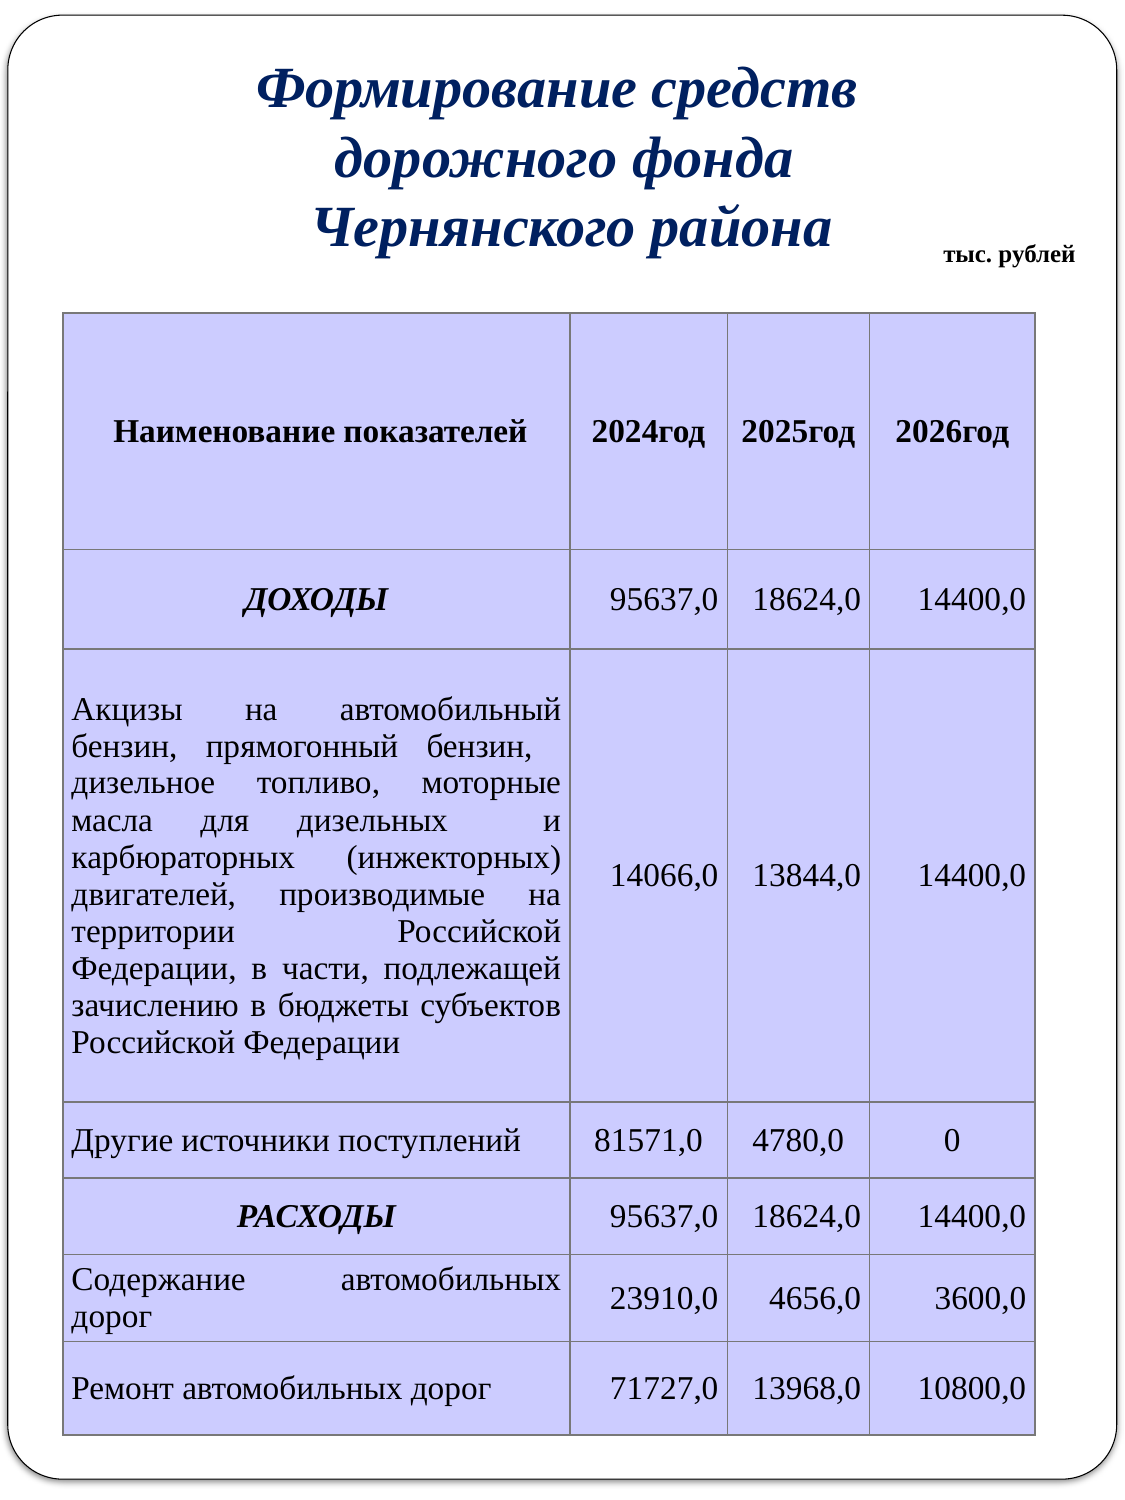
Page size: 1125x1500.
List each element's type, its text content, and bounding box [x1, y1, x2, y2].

table_header 2026год [870, 314, 1034, 549]
table_cell 13844,0 [728, 650, 869, 1101]
table_cell Содержание автомобильных дорог [64, 1255, 569, 1341]
table_header 2024год [571, 314, 727, 549]
table_cell 4656,0 [728, 1255, 869, 1341]
table_cell 4780,0 [728, 1103, 869, 1177]
table_cell Ремонт автомобильных дорог [64, 1342, 569, 1434]
table_cell 14066,0 [571, 650, 727, 1101]
table_cell Другие источники поступлений [64, 1103, 569, 1177]
table_cell 14400,0 [870, 650, 1034, 1101]
table_cell 14400,0 [870, 550, 1034, 648]
table_cell 10800,0 [870, 1342, 1034, 1434]
table_cell 23910,0 [571, 1255, 727, 1341]
table_cell 81571,0 [571, 1103, 727, 1177]
table_cell Акцизы на автомобильный бензин, прямогонный бензин, дизельное топливо, моторные масла для дизельных и карбюраторных (инжекторных) двигателей, производимые на территории Российской Федерации, в части, подлежащей зачислению в бюджеты субъектов Российской Федерации [64, 650, 569, 1101]
table_cell 95637,0 [571, 550, 727, 648]
table_cell ДОХОДЫ [64, 550, 569, 648]
table_header 2025год [728, 314, 869, 549]
table_cell РАСХОДЫ [64, 1179, 569, 1254]
table_cell 3600,0 [870, 1255, 1034, 1341]
table_cell 14400,0 [870, 1179, 1034, 1254]
table_cell 18624,0 [728, 550, 869, 648]
table_cell 0 [870, 1103, 1034, 1177]
table_cell 95637,0 [571, 1179, 727, 1254]
table_cell 18624,0 [728, 1179, 869, 1254]
table_cell 13968,0 [728, 1342, 869, 1434]
text_box Формирование средств дорожного фонда Чернянского района [66, 41, 1077, 266]
text_box тыс. рублей [928, 230, 1125, 275]
table_header Наименование показателей [64, 314, 569, 549]
table_cell 71727,0 [571, 1342, 727, 1434]
